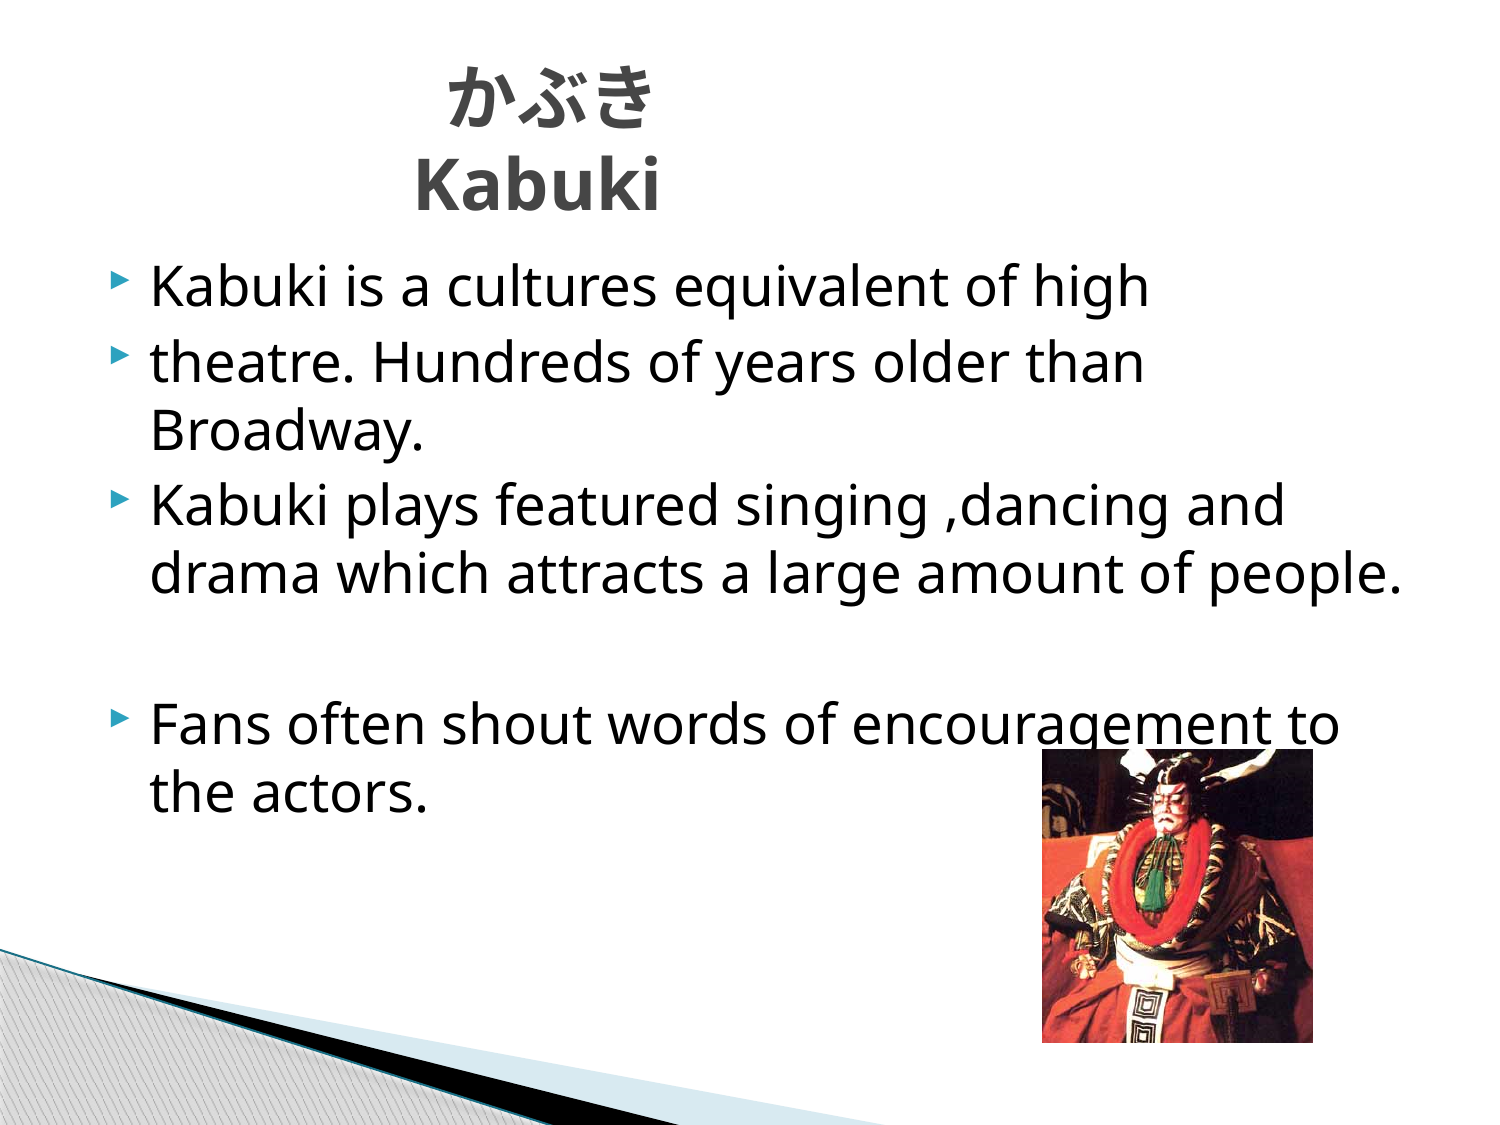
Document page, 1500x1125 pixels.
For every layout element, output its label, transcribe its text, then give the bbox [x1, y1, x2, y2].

title かぶき Kabuki [75, 45, 1425, 233]
picture [1042, 749, 1313, 1044]
list Kabuki is a cultures equivalent of high theatre. Hundreds of years older than Broadway. Kabuki plays featured singing ,dancing and drama which attracts a large amount of people. Fans often shout words of encouragement to the actors. [75, 243, 1430, 1055]
